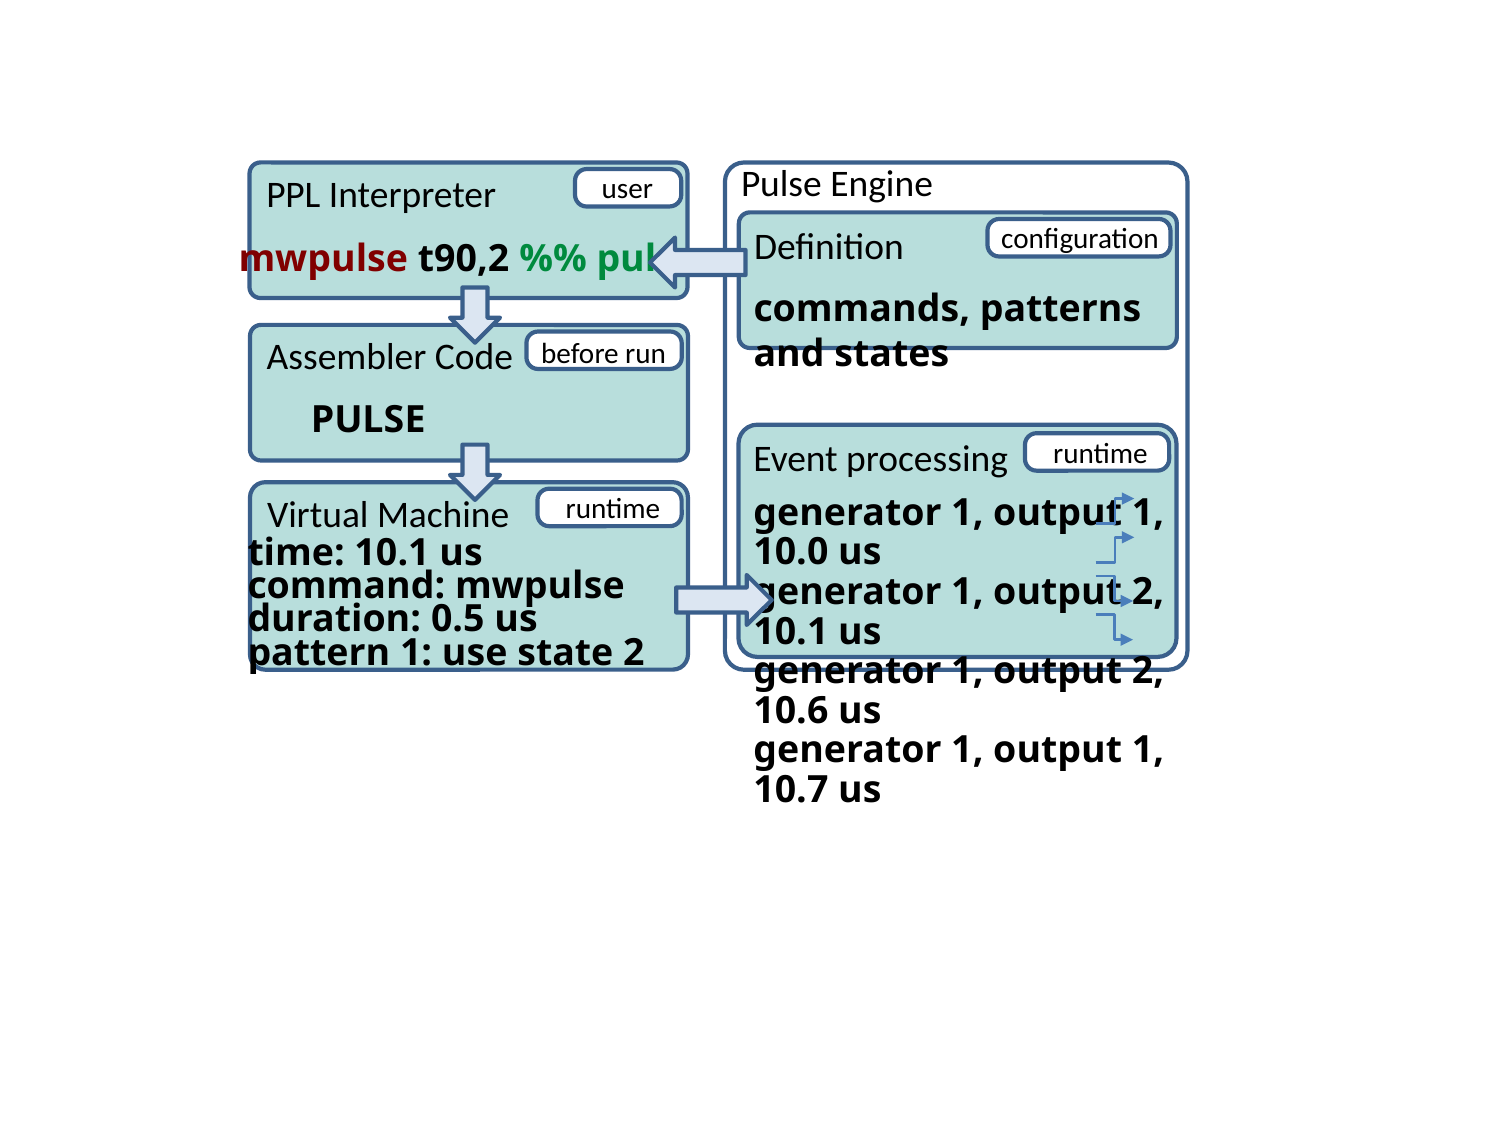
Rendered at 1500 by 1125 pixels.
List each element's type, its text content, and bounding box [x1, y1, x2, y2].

text_box Definition [739, 214, 919, 275]
text_box PULSE [296, 387, 441, 448]
text_box mwpulse t90,2 %% pulse [223, 226, 713, 287]
text_box [740, 210, 1179, 276]
text_box Pulse Engine [726, 151, 949, 212]
text_box [674, 573, 774, 627]
text_box runtime [550, 482, 676, 532]
text_box PPL Interpreter [251, 162, 512, 223]
text_box before run [526, 326, 707, 377]
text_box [1095, 498, 1135, 524]
text_box Assembler Code [251, 324, 529, 385]
text_box [722, 170, 741, 247]
text_box [497, 480, 691, 672]
text_box commands, patterns and states [738, 276, 1200, 382]
text_box [572, 166, 586, 209]
text_box [498, 322, 686, 326]
text_box [247, 160, 690, 226]
text_box [1163, 432, 1172, 472]
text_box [1095, 537, 1135, 563]
text_box user [586, 162, 669, 213]
text_box [247, 287, 460, 301]
text_box [535, 486, 550, 529]
text_box [949, 160, 1190, 276]
text_box configuration [986, 212, 1174, 263]
text_box [647, 235, 748, 290]
text_box [247, 486, 252, 532]
text_box generator 1, output 1, 10.0 us generator 1, output 2, 10.1 us generator 1, output 2, 10.6 us generator 1, output 1, 10.7 us [738, 486, 1200, 818]
text_box [746, 422, 1179, 486]
text_box time: 10.1 us command: mwpulse duration: 0.5 us pattern 1: use state 2 [232, 532, 661, 681]
text_box Event processing [738, 426, 1024, 487]
text_box [1022, 431, 1038, 473]
text_box [722, 278, 1190, 585]
text_box [669, 166, 684, 209]
text_box [722, 615, 738, 671]
text_box [247, 327, 691, 463]
text_box [448, 285, 502, 345]
text_box [448, 442, 502, 502]
text_box runtime [1038, 426, 1163, 477]
text_box [676, 488, 684, 527]
text_box [490, 287, 690, 301]
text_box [1095, 575, 1134, 602]
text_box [1095, 614, 1134, 640]
text_box Virtual Machine [252, 482, 525, 532]
